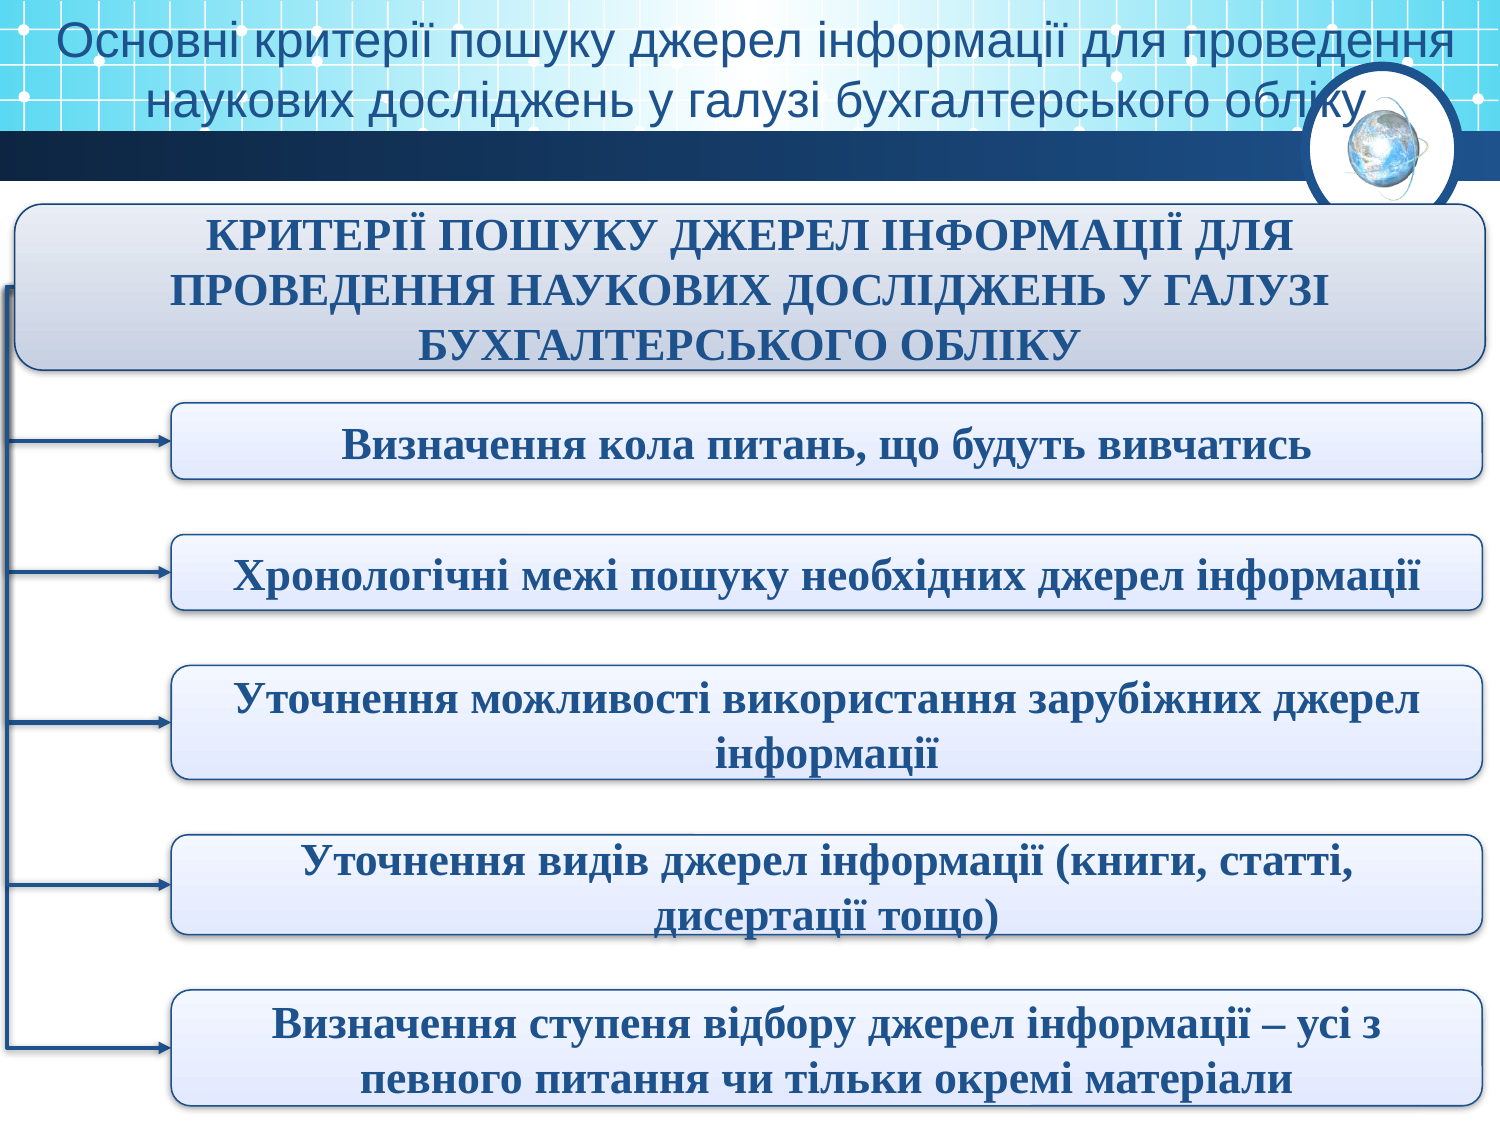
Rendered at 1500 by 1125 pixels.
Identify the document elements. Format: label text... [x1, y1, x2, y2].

text_box Уточнення видів джерел інформації (книги, статті, дисертації тощо) [177, 833, 1484, 936]
text_box Визначення ступеня відбору джерел інформації – усі з певного питання чи тільки окремі матеріали [170, 989, 1484, 1107]
picture [1310, 135, 1454, 203]
text_box КРИТЕРІЇ ПОШУКУ ДЖЕРЕЛ ІНФОРМАЦІЇ ДЛЯ ПРОВЕДЕННЯ НАУКОВИХ ДОСЛІДЖЕНЬ У ГАЛУЗІ БУХГАЛТЕРСЬКОГО ОБЛІКУ [13, 203, 1487, 371]
text_box Основні критерії пошуку джерел інформації для проведення наукових досліджень у галузі бухгалтерського обліку [0, 0, 1500, 135]
text_box Хронологічні межі пошуку необхідних джерел інформації [179, 533, 1484, 611]
text_box Уточнення можливості використання зарубіжних джерел інформації [178, 664, 1484, 781]
text_box Визначення кола питань, що будуть вивчатись [179, 402, 1484, 480]
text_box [14, 286, 172, 885]
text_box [14, 893, 172, 1049]
